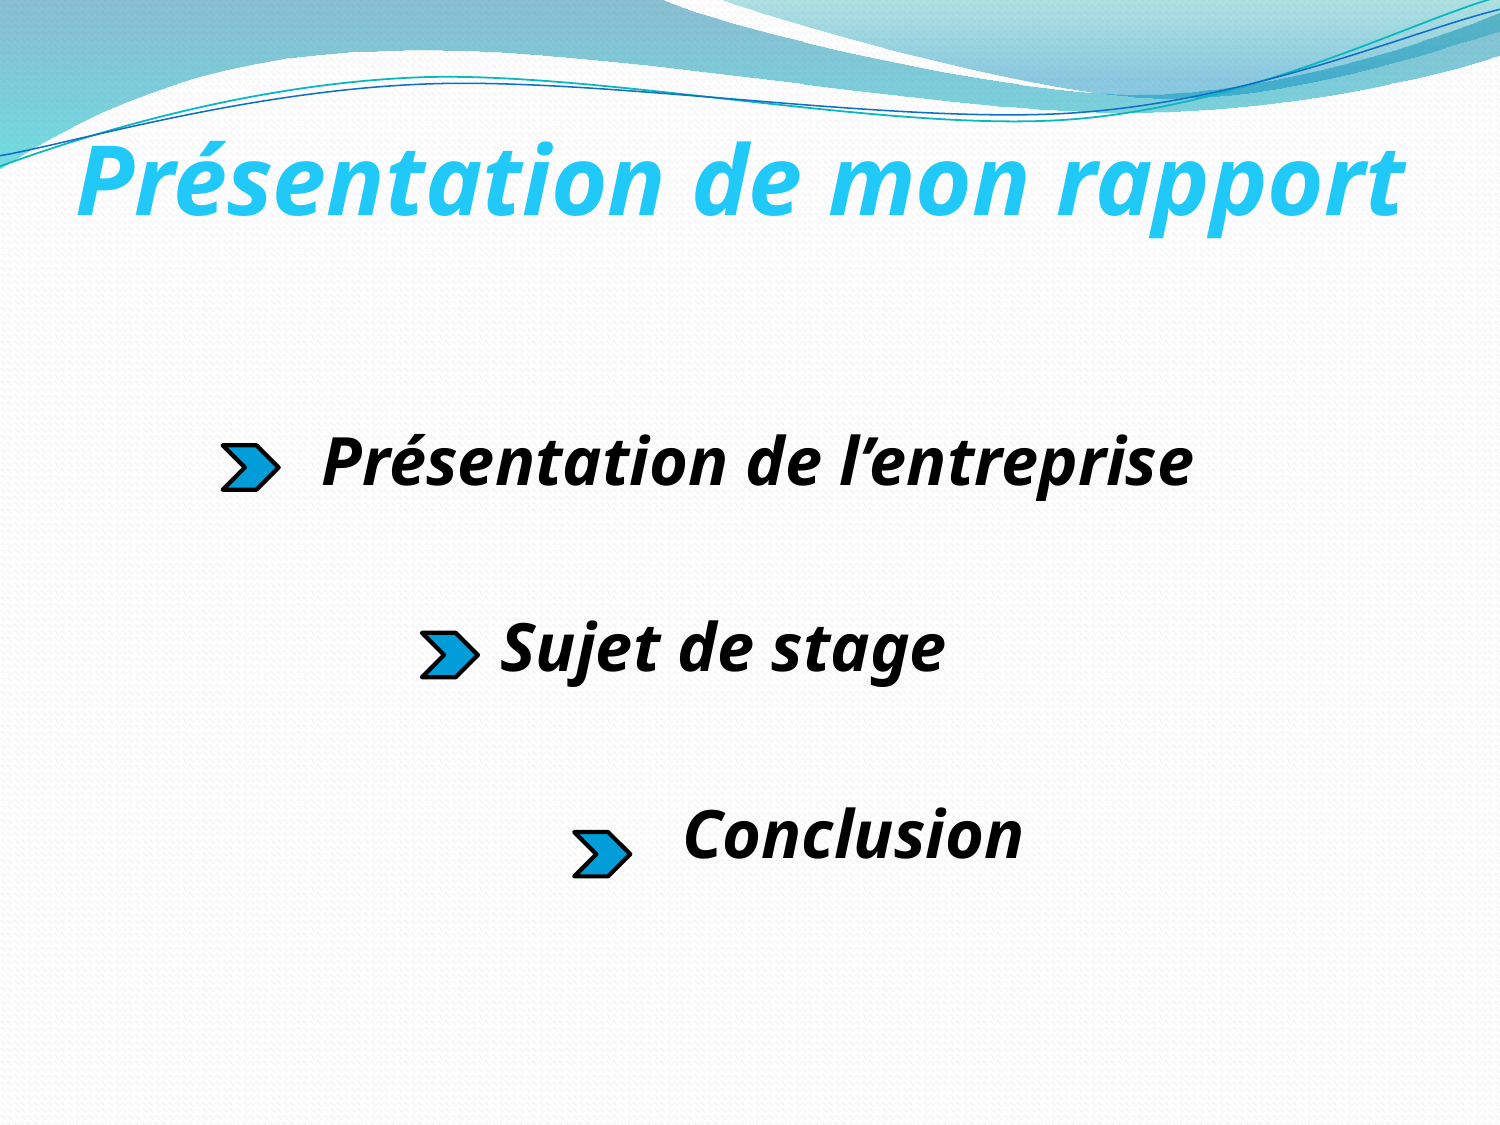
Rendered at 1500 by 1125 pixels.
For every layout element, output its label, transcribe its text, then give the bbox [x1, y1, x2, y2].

list Présentation de l’entreprise Sujet de stage Conclusion [75, 317, 1425, 1038]
text_box [419, 630, 481, 680]
title Présentation de mon rapport [75, 82, 1425, 235]
text_box [220, 443, 281, 492]
text_box [572, 829, 633, 879]
